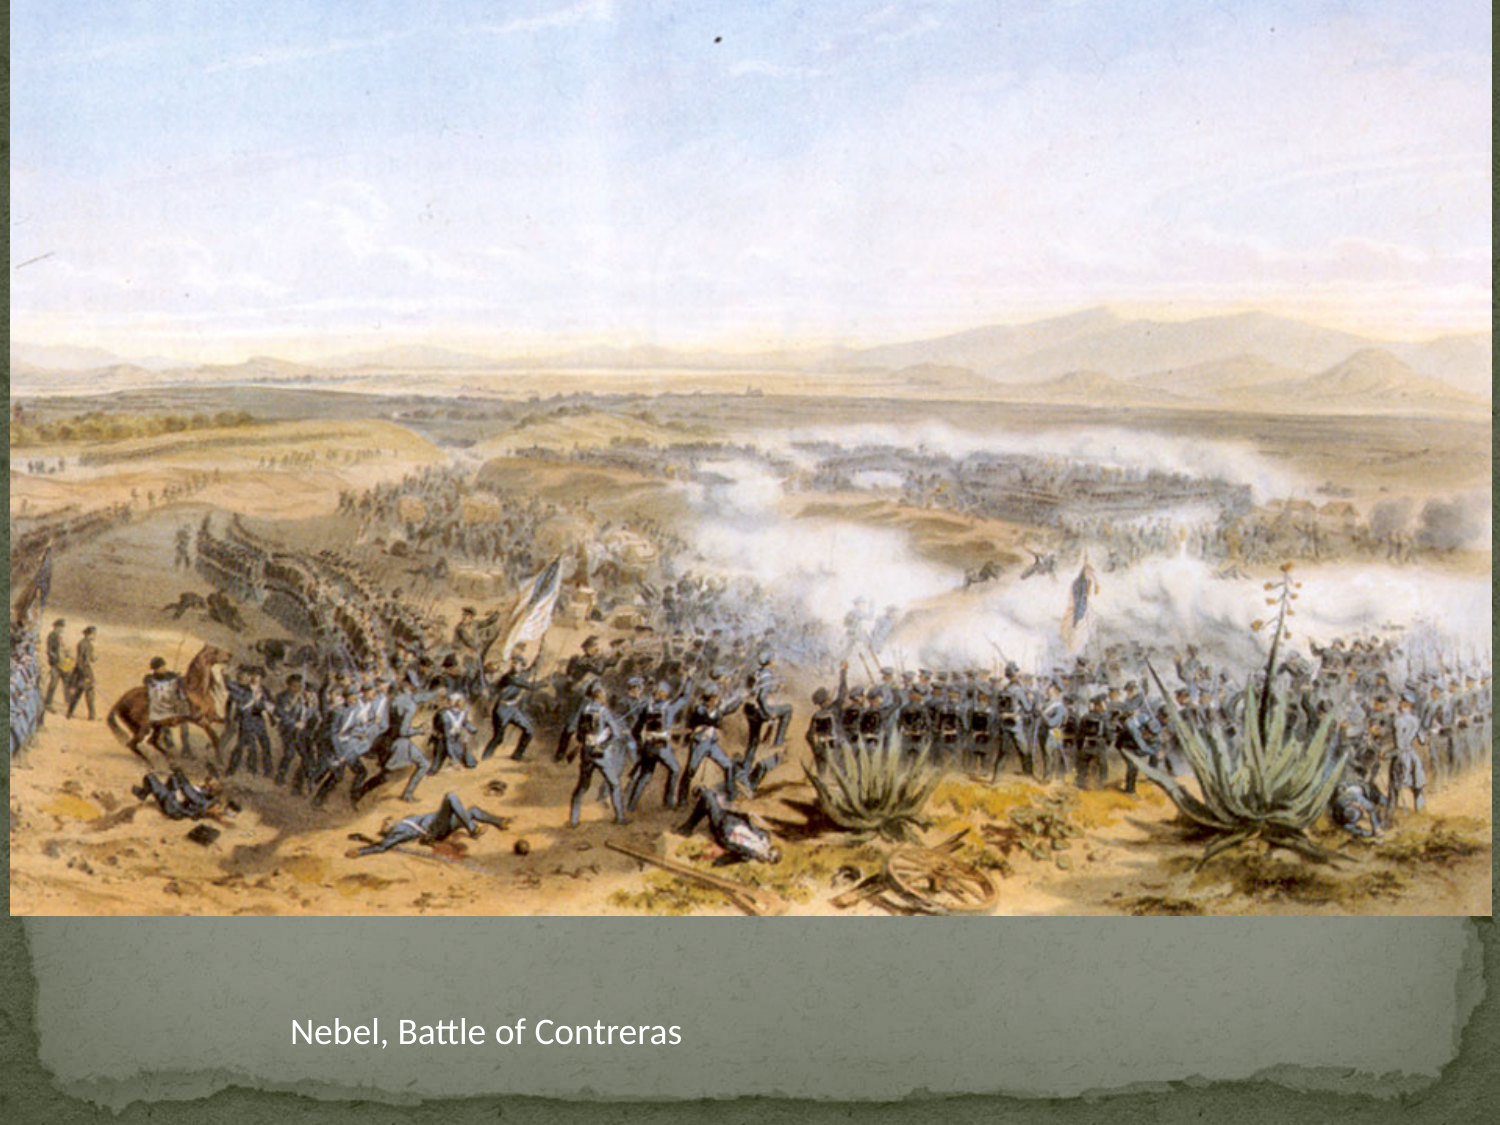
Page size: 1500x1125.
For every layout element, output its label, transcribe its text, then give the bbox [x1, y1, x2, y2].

text_box Nebel, Battle of Contreras [274, 999, 704, 1061]
picture [0, 0, 1500, 1125]
